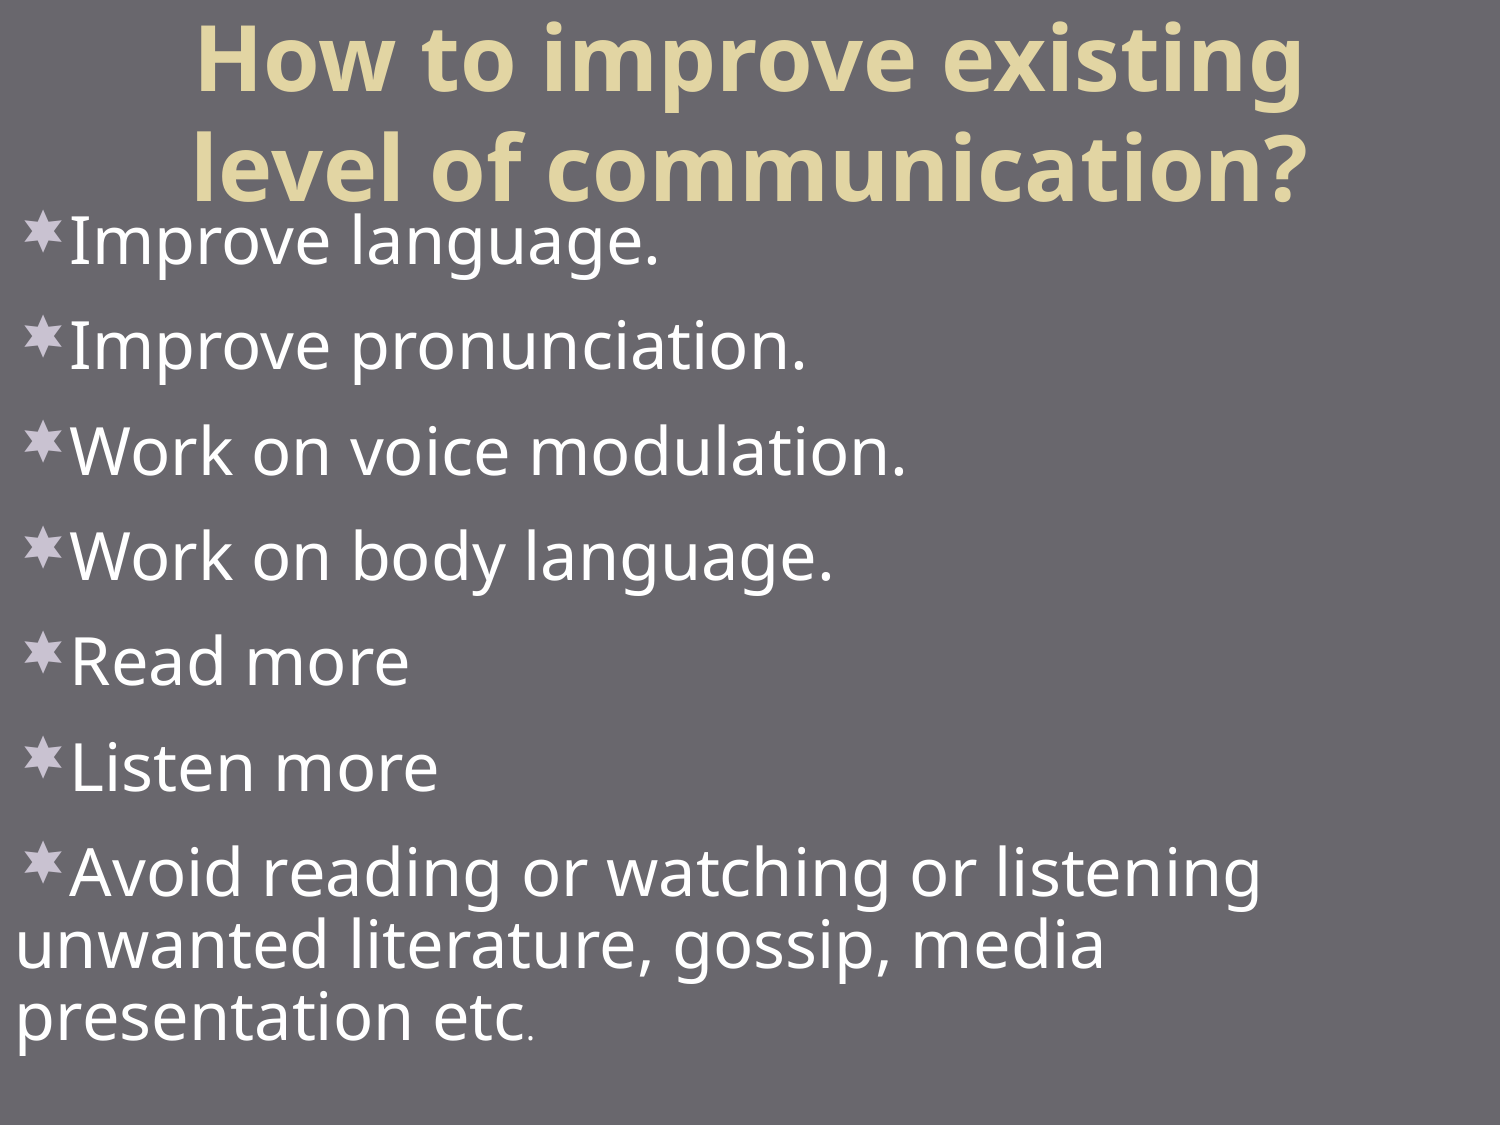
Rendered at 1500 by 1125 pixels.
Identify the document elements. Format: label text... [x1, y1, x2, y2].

text_box Improve language. Improve pronunciation. Work on voice modulation. Work on body language. Read more Listen more Avoid reading or watching or listening unwanted literature, gossip, media presentation etc. [0, 199, 1500, 1062]
title How to improve existing level of communication? [75, 66, 1425, 254]
